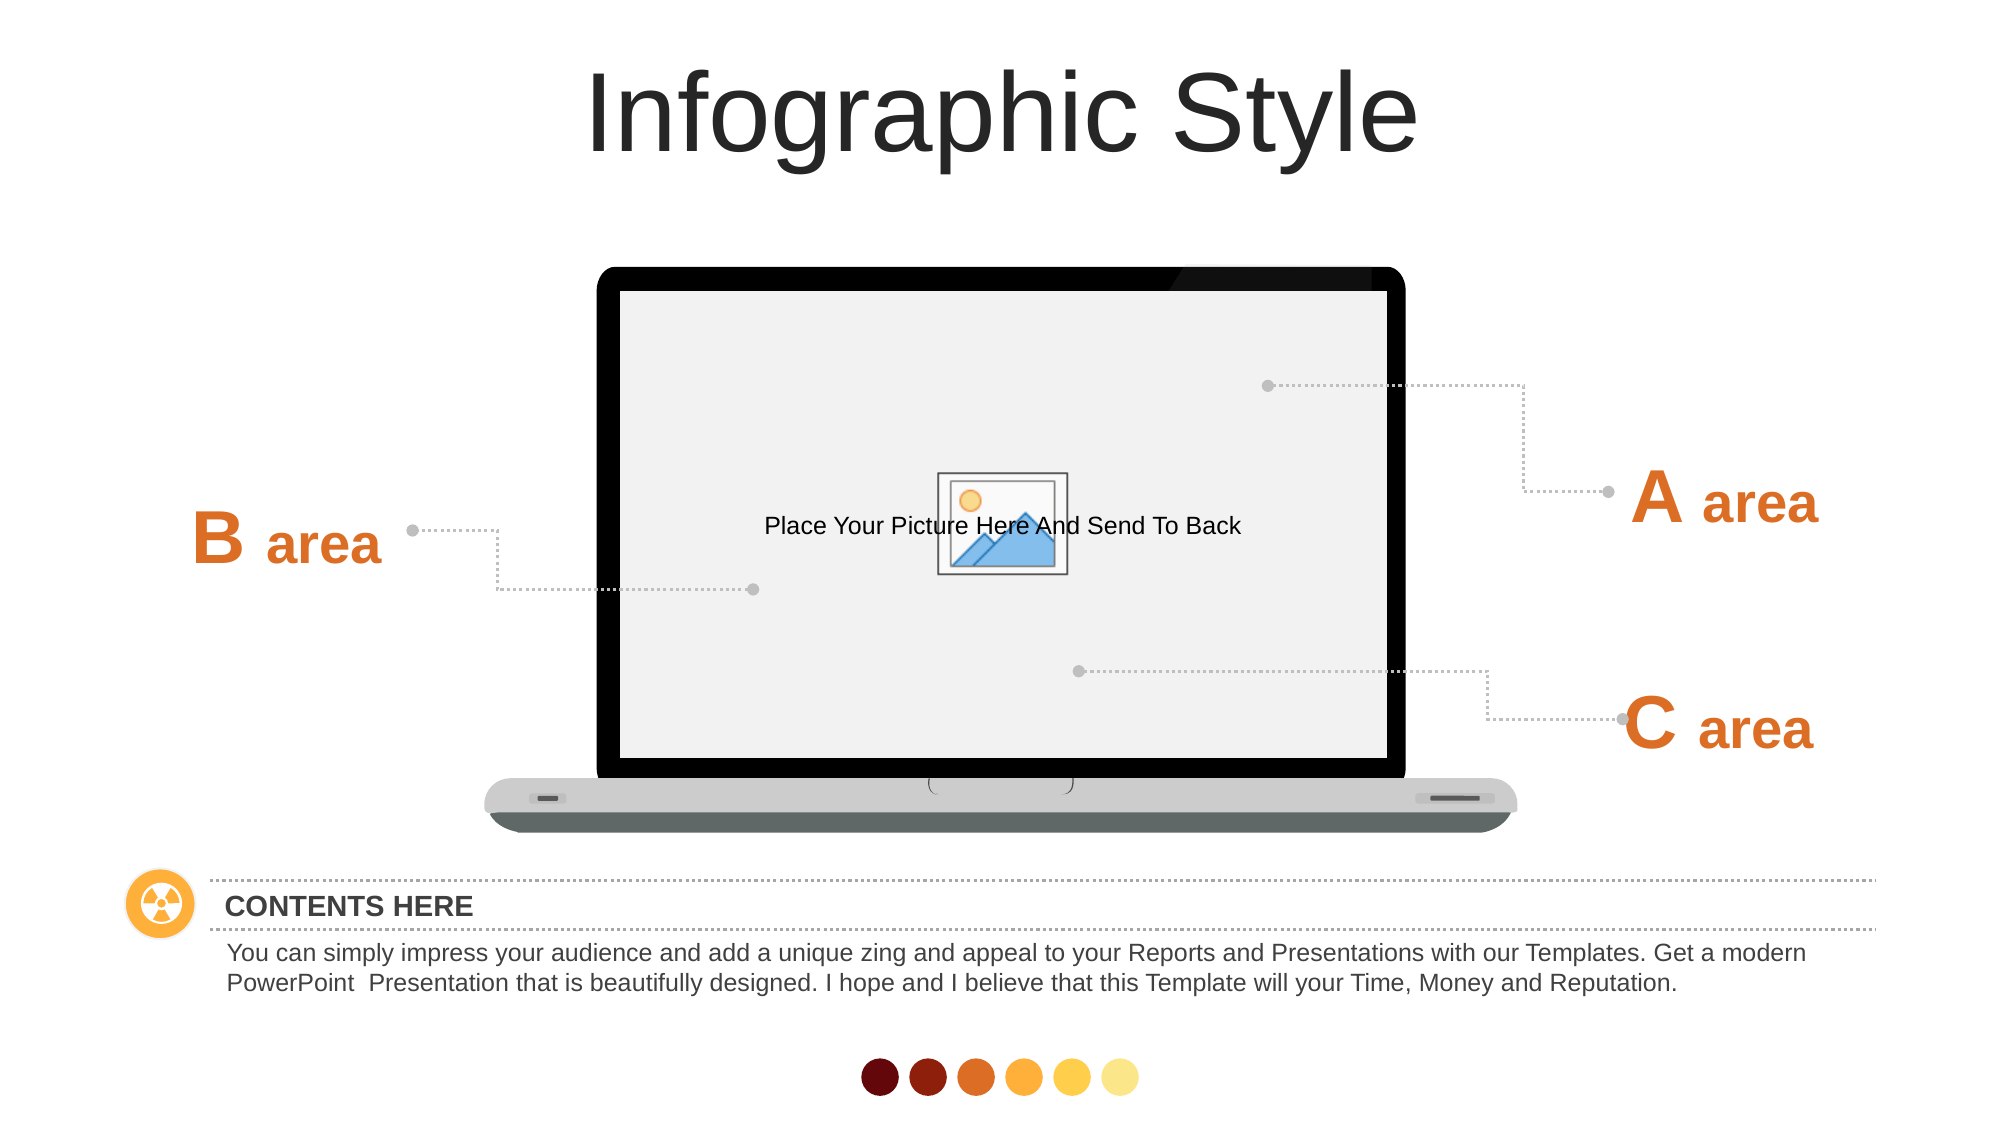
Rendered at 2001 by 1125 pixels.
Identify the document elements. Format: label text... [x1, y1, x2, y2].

text_box [1388, 385, 1615, 499]
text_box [209, 880, 1878, 1005]
text_box A area [1615, 439, 1834, 545]
text_box [1388, 671, 1629, 726]
text_box [139, 881, 184, 925]
text_box [123, 867, 197, 941]
picture [619, 290, 1388, 758]
text_box [406, 524, 619, 590]
text_box C area [1608, 666, 1829, 771]
text_box B area [176, 481, 423, 586]
list Infographic Style [53, 55, 1952, 175]
